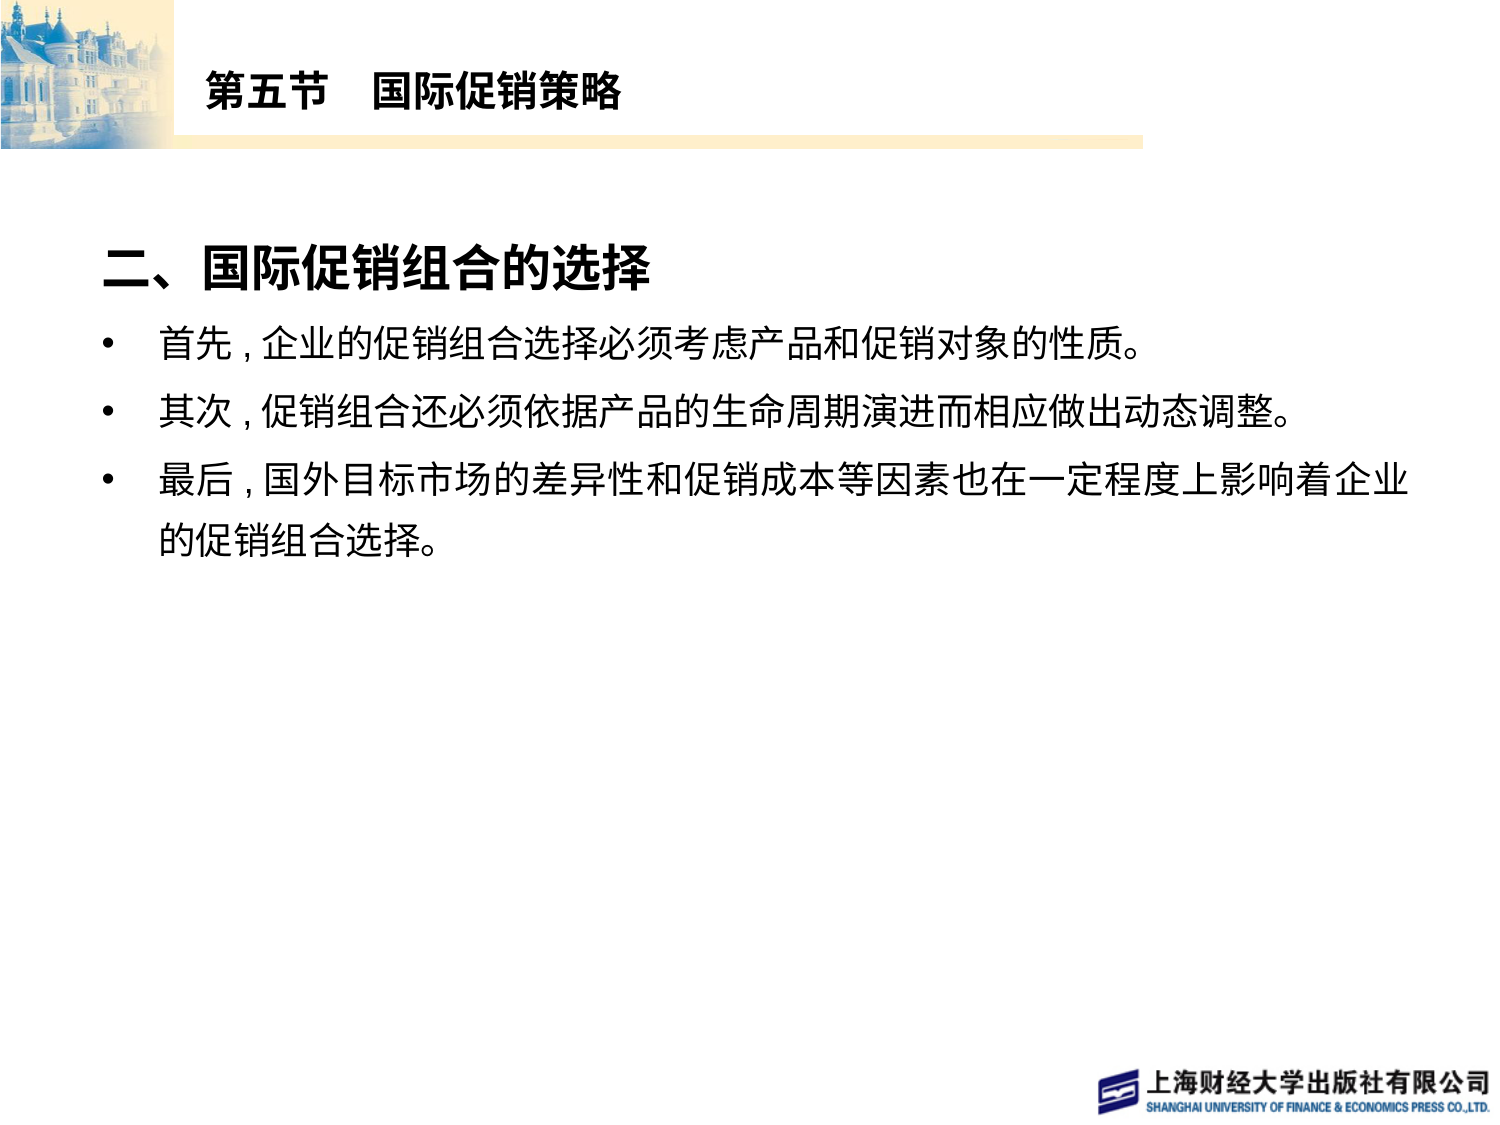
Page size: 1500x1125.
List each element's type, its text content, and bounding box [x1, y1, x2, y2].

list 二、国际促销组合的选择 首先,企业的促销组合选择必须考虑产品和促销对象的性质。 其次,促销组合还必须依据产品的生命周期演进而相应做出动态调整。 最后,国外目标市场的差异性和促销成本等因素也在一定程度上影响着企业的促销组合选择。 [86, 207, 1425, 1071]
picture [1097, 1065, 1494, 1120]
picture [0, 0, 1143, 149]
title 第五节 国际促销策略 [189, 36, 1262, 143]
